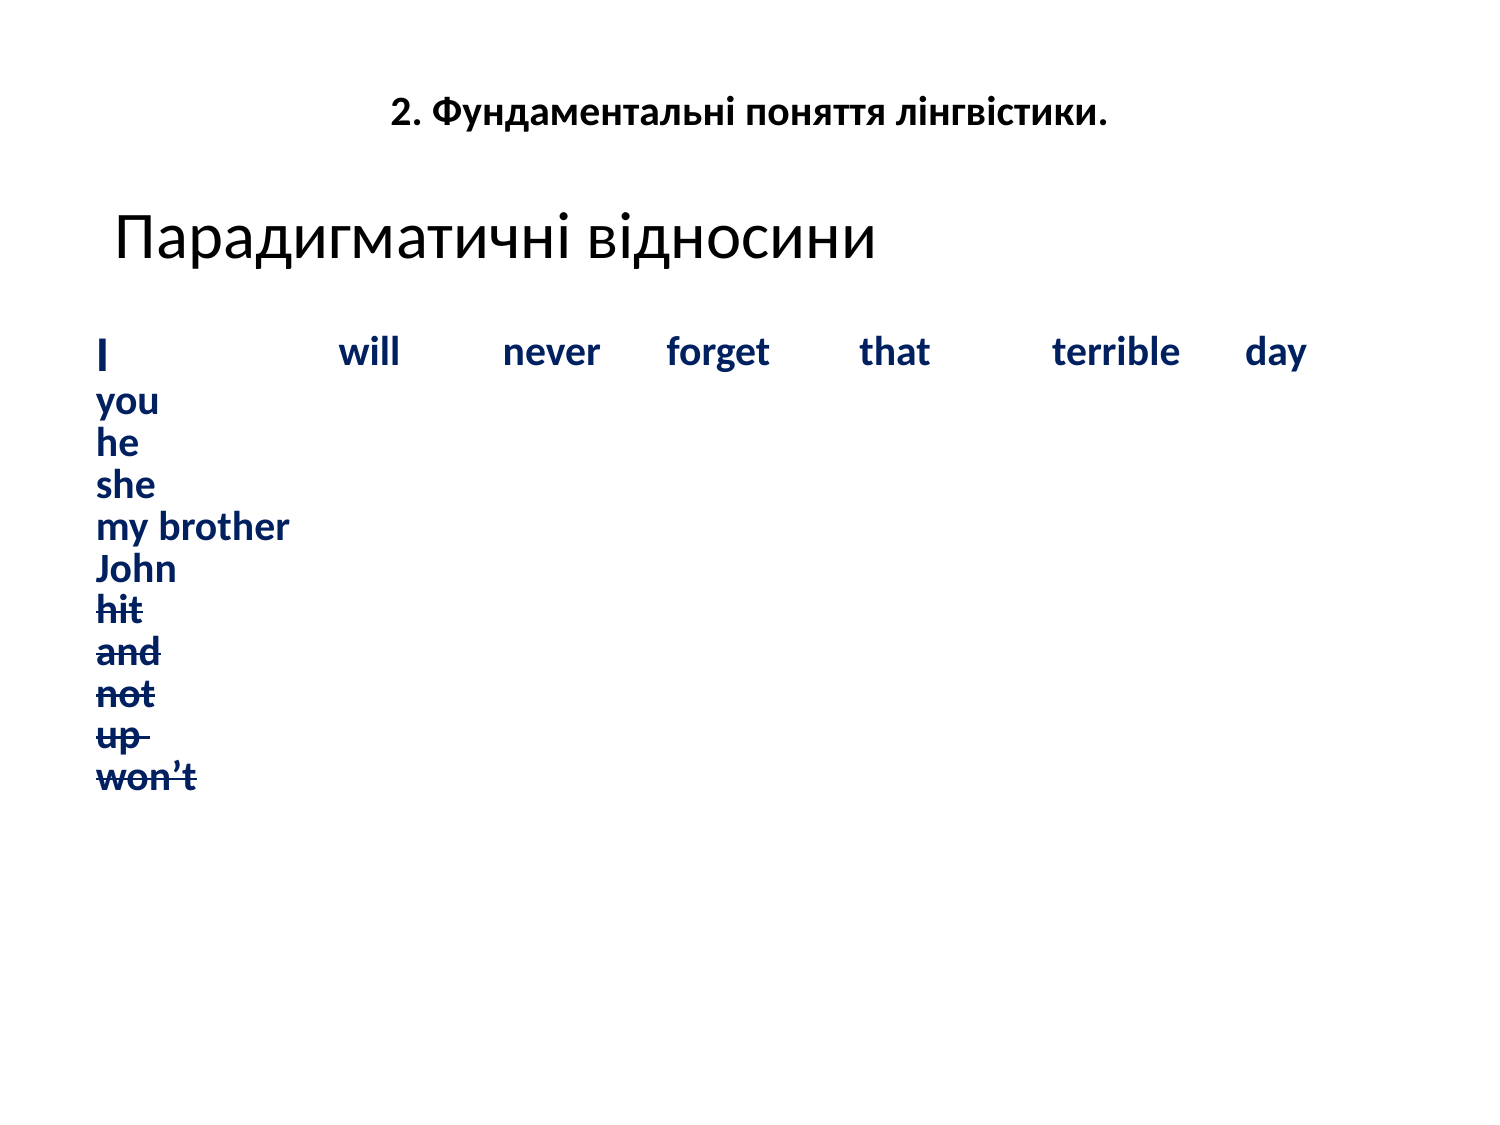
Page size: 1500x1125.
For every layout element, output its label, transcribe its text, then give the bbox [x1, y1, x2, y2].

table_header will [323, 326, 488, 1000]
table_header that [844, 326, 1037, 1000]
text_box Парадигматичні відносини [100, 184, 1451, 993]
table_header terrible [1037, 326, 1230, 1000]
table_header I you he she my brother John hit and not up won’t [81, 326, 323, 1000]
table_header day [1230, 326, 1423, 1000]
table_header forget [652, 326, 844, 1000]
text_box 2. Фундаментальні поняття лінгвістики. [75, 45, 1425, 173]
table_header never [488, 326, 652, 1000]
